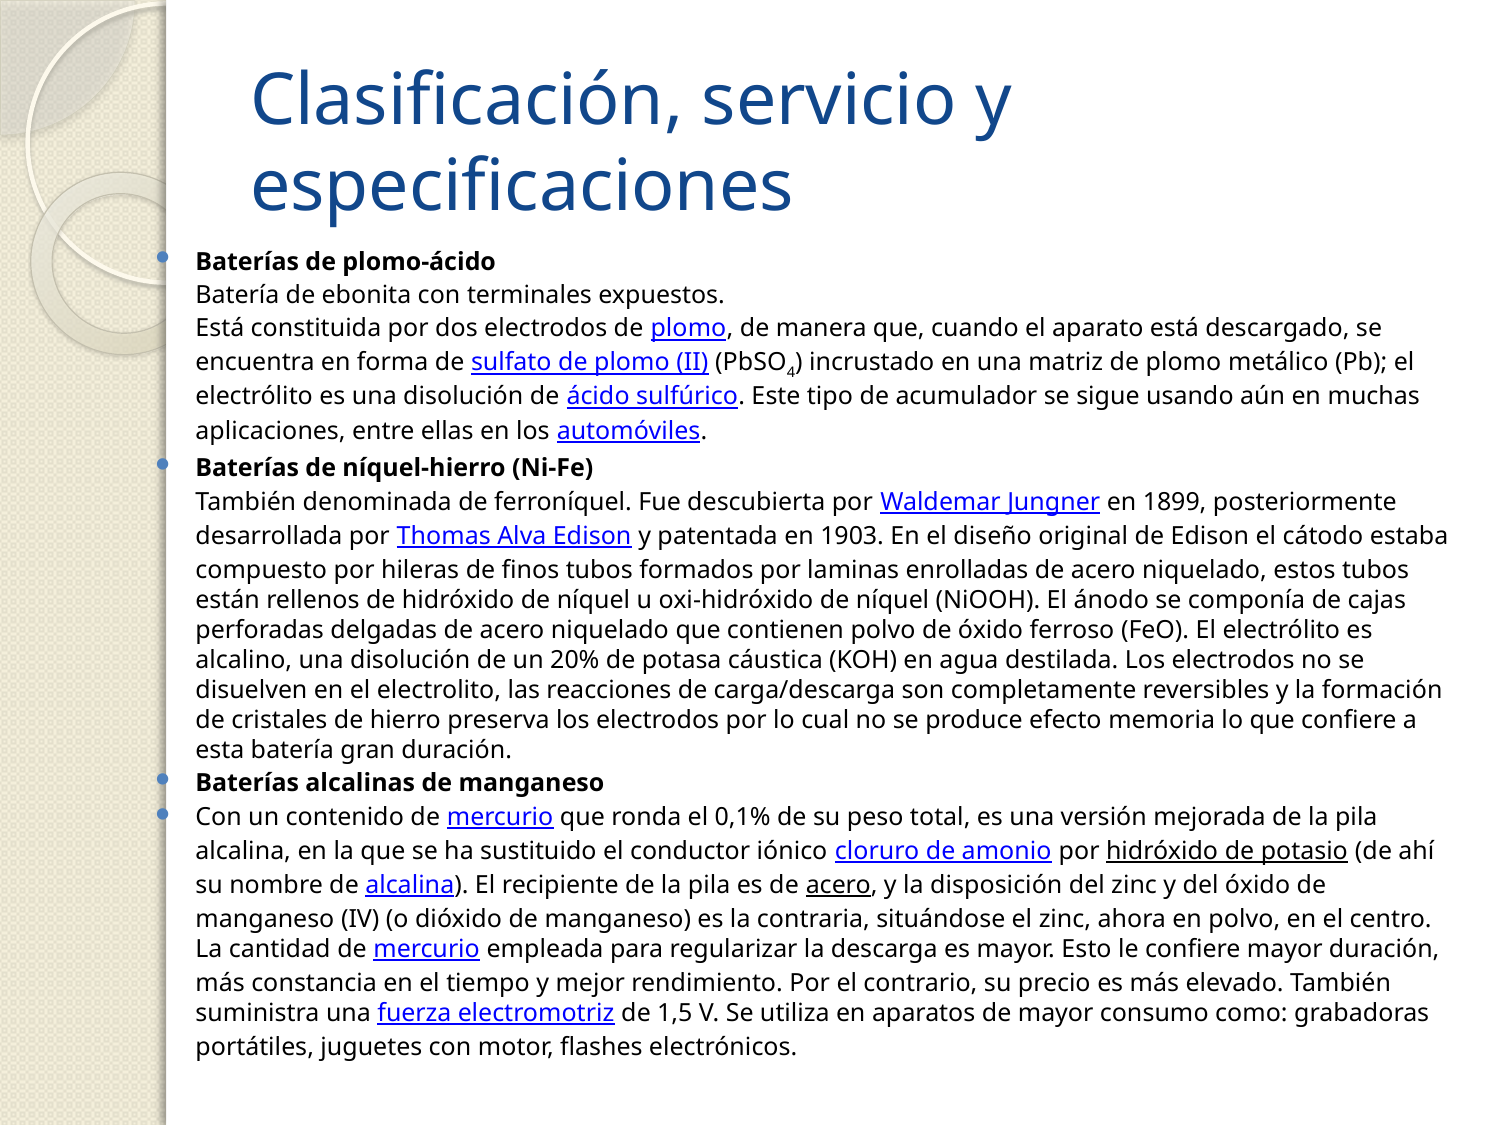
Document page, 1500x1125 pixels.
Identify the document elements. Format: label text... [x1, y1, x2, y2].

list Baterías de plomo-ácido Batería de ebonita con terminales expuestos. Está constituida por dos electrodos de plomo, de manera que, cuando el aparato está descargado, se encuentra en forma de sulfato de plomo (II) (PbSO4) incrustado en una matriz de plomo metálico (Pb); el electrólito es una disolución de ácido sulfúrico. Este tipo de acumulador se sigue usando aún en muchas aplicaciones, entre ellas en los automóviles. Baterías de níquel-hierro (Ni-Fe) También denominada de ferroníquel. Fue descubierta por Waldemar Jungner en 1899, posteriormente desarrollada por Thomas Alva Edison y patentada en 1903. En el diseño original de Edison el cátodo estaba compuesto por hileras de finos tubos formados por laminas enrolladas de acero niquelado, estos tubos están rellenos de hidróxido de níquel u oxi-hidróxido de níquel (NiOOH). El ánodo se componía de cajas perforadas delgadas de acero niquelado que contienen polvo de óxido ferroso (FeO). El electrólito es alcalino, una disolución de un 20% de potasa cáustica (KOH) en agua destilada. Los electrodos no se disuelven en el electrolito, las reacciones de carga/descarga son completamente reversibles y la formación de cristales de hierro preserva los electrodos por lo cual no se produce efecto memoria lo que confiere a esta batería gran duración. Baterías alcalinas de manganeso Con un contenido de mercurio que ronda el 0,1% de su peso total, es una versión mejorada de la pila alcalina, en la que se ha sustituido el conductor iónico cloruro de amonio por hidróxido de potasio (de ahí su nombre de alcalina). El recipiente de la pila es de acero, y la disposición del zinc y del óxido de manganeso (IV) (o dióxido de manganeso) es la contraria, situándose el zinc, ahora en polvo, en el centro. La cantidad de mercurio empleada para regularizar la descarga es mayor. Esto le confiere mayor duración, más constancia en el tiempo y mejor rendimiento. Por el contrario, su precio es más elevado. También suministra una fuerza electromotriz de 1,5 V. Se utiliza en aparatos de mayor consumo como: grabadoras portátiles, juguetes con motor, flashes electrónicos. [128, 237, 1466, 1125]
title Clasificación, servicio y especificaciones [235, 45, 1466, 233]
